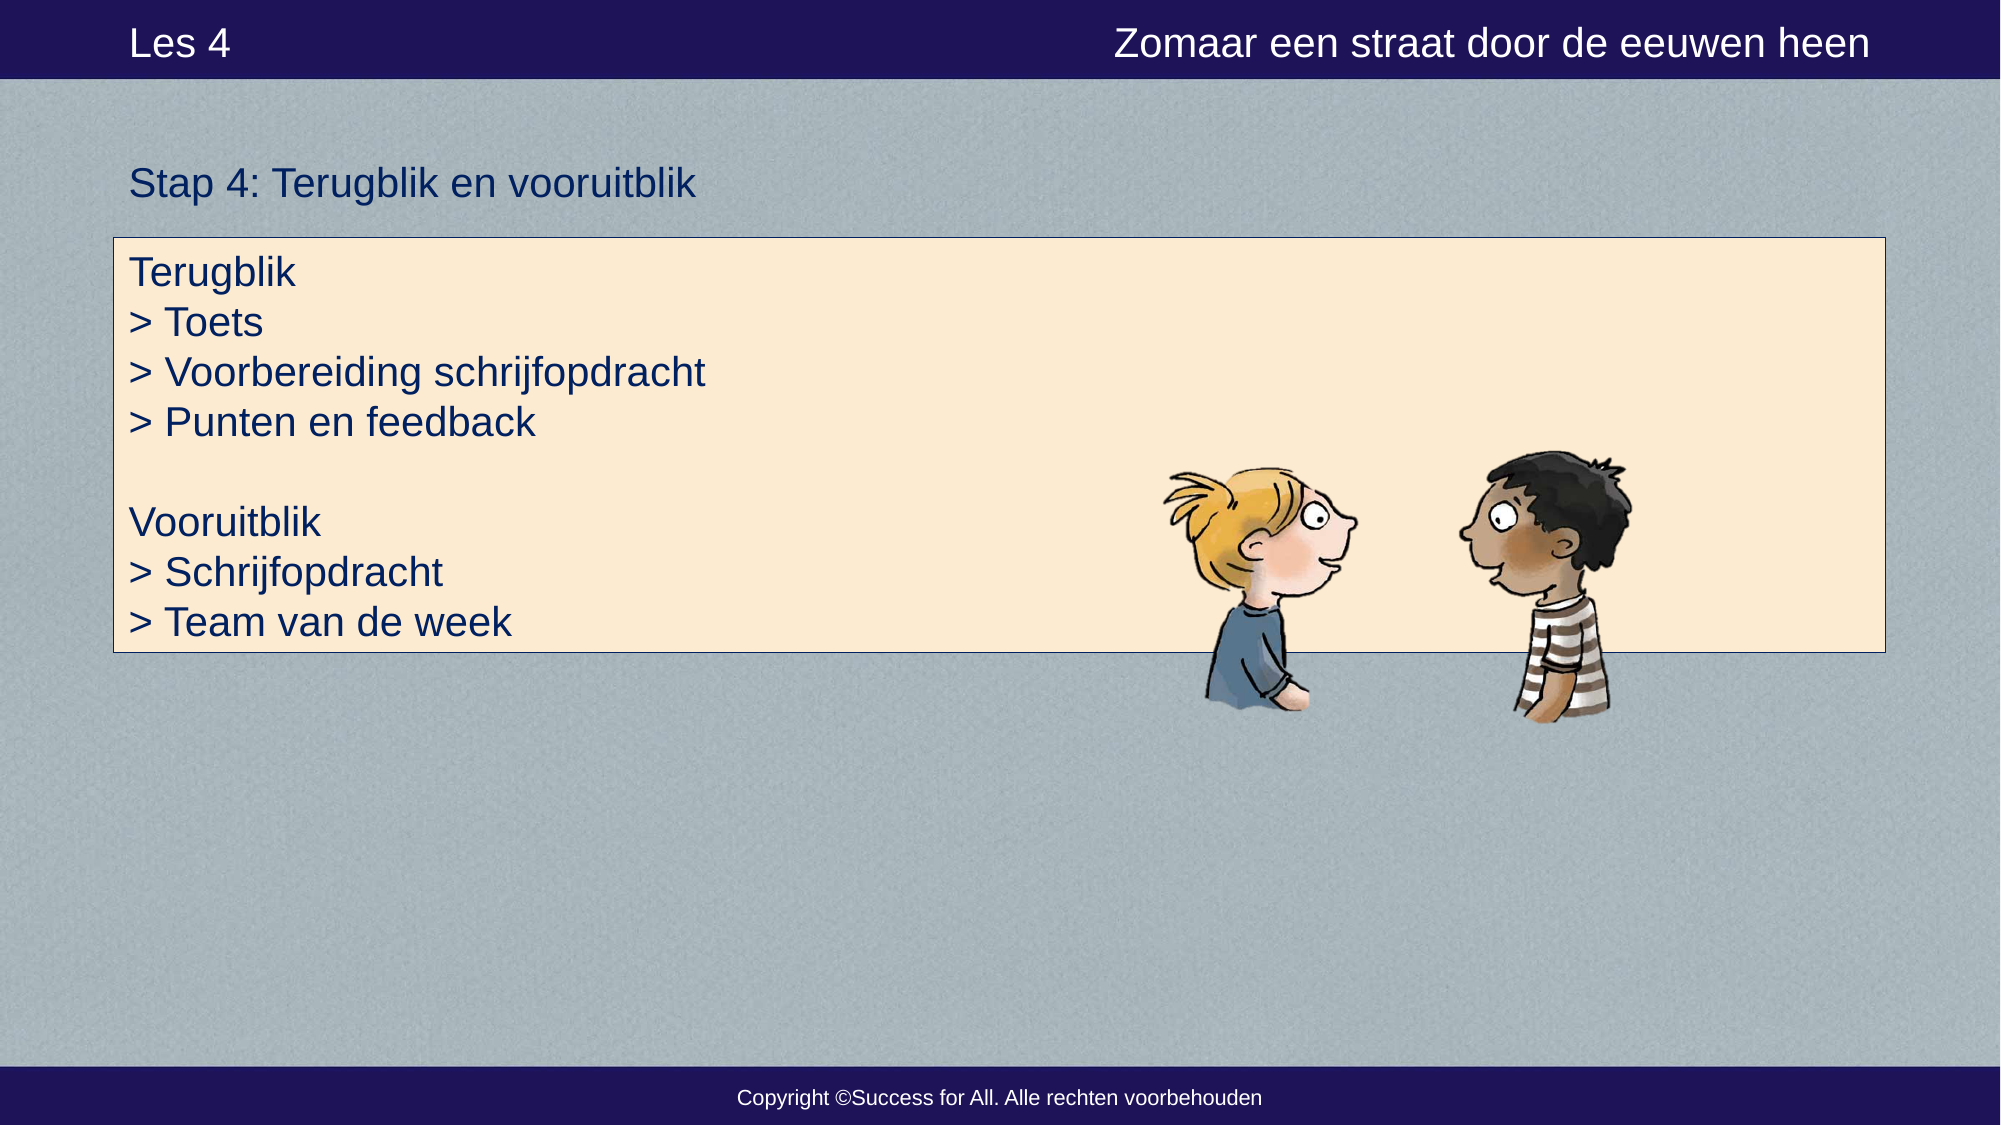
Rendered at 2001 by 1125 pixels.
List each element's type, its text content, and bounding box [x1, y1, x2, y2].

text_box Stap 4: Terugblik en vooruitblik [113, 148, 1635, 214]
text_box Les 4 [114, 8, 354, 73]
text_box Copyright ©Success for All. Alle rechten voorbehouden [0, 1076, 2000, 1125]
picture [0, 0, 2001, 1125]
text_box Terugblik > Toets > Voorbereiding schrijfopdracht > Punten en feedback Vooruitblik > Schrijfopdracht > Team van de week [113, 237, 1886, 653]
text_box Zomaar een straat door de eeuwen heen [999, 8, 1886, 73]
